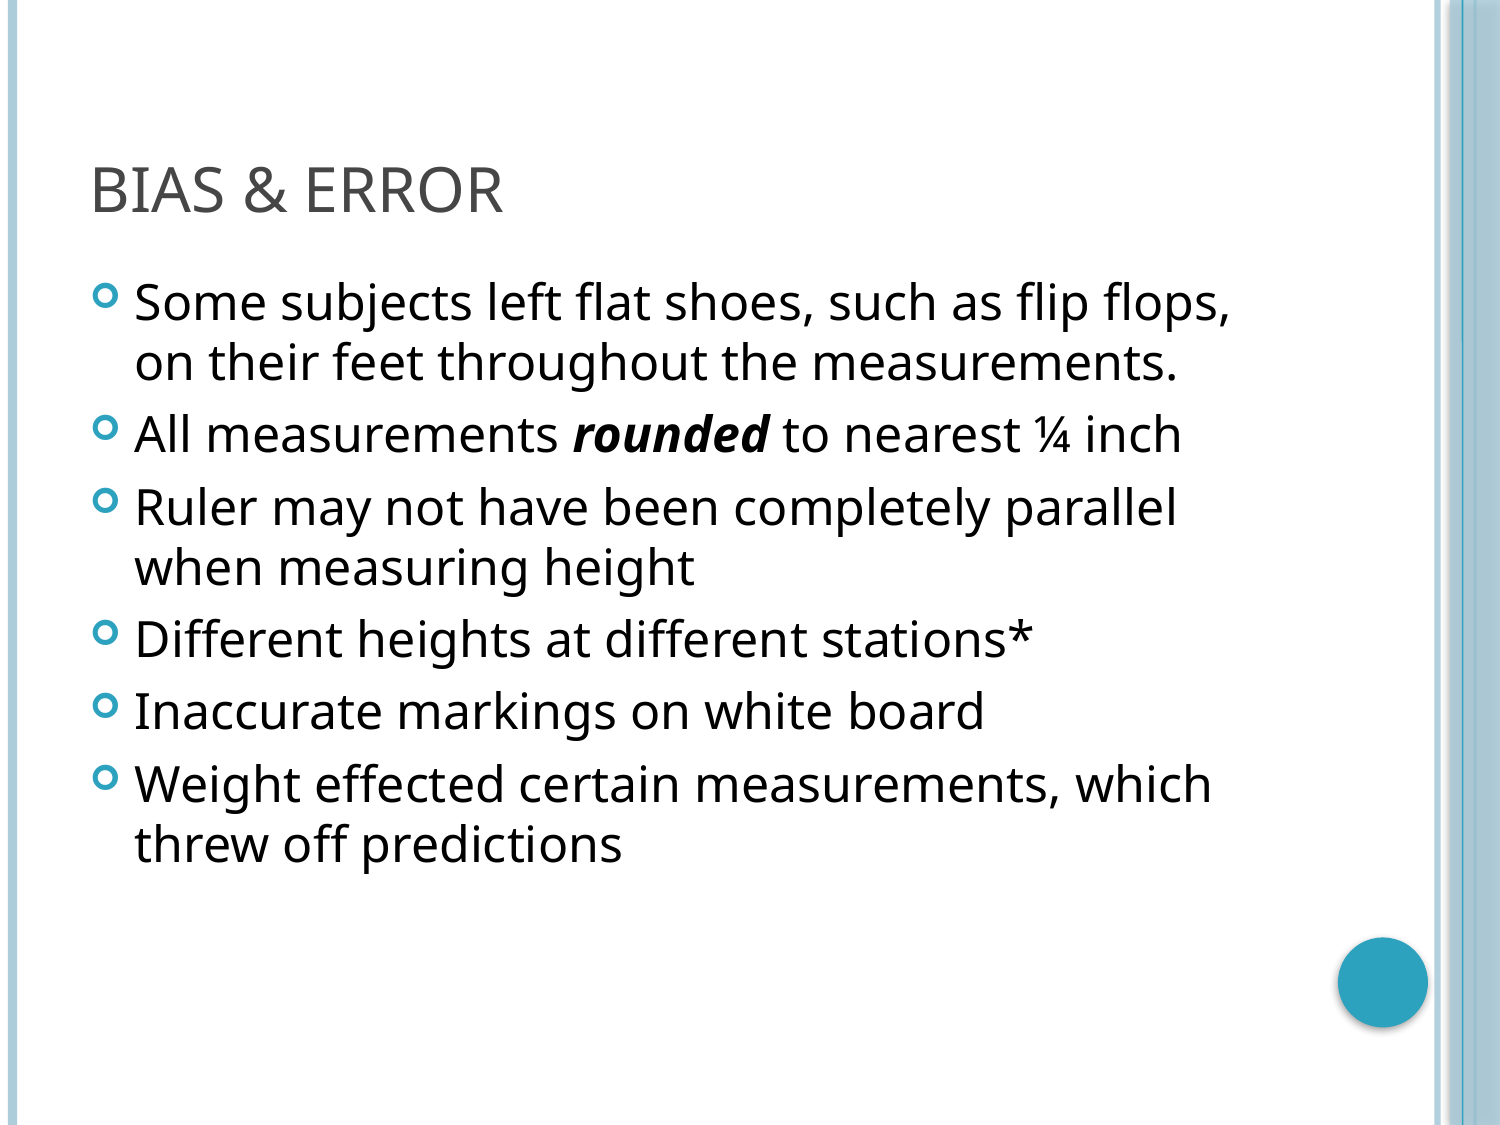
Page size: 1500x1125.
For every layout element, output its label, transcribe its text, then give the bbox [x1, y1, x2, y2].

title Bias & Error [75, 45, 1300, 233]
list Some subjects left flat shoes, such as flip flops, on their feet throughout the measurements. All measurements rounded to nearest ¼ inch Ruler may not have been completely parallel when measuring height Different heights at different stations* Inaccurate markings on white board Weight effected certain measurements, which threw off predictions [75, 262, 1300, 1062]
